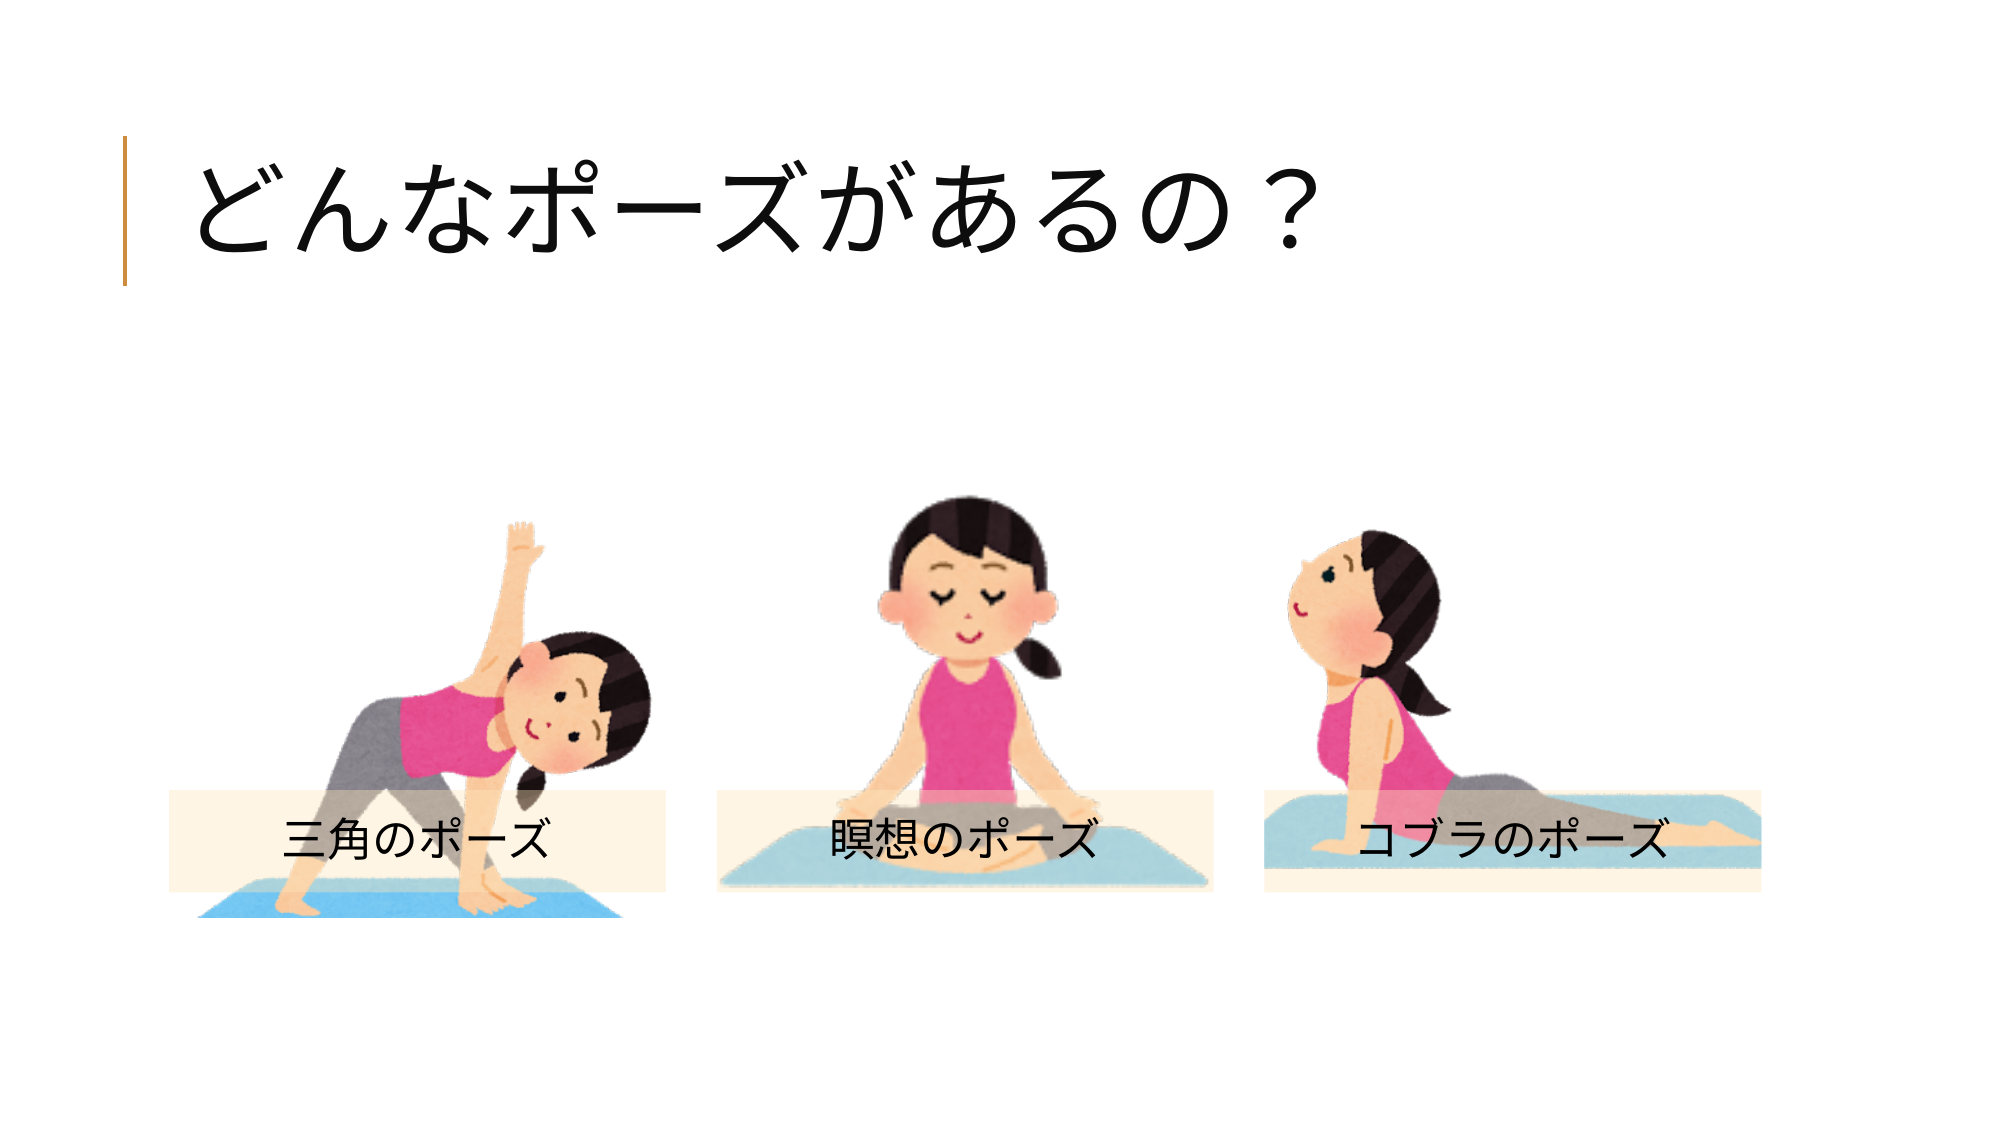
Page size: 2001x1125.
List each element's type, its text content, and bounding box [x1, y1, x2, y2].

title どんなポーズがあるの？ [168, 96, 1763, 342]
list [167, 374, 1763, 1036]
